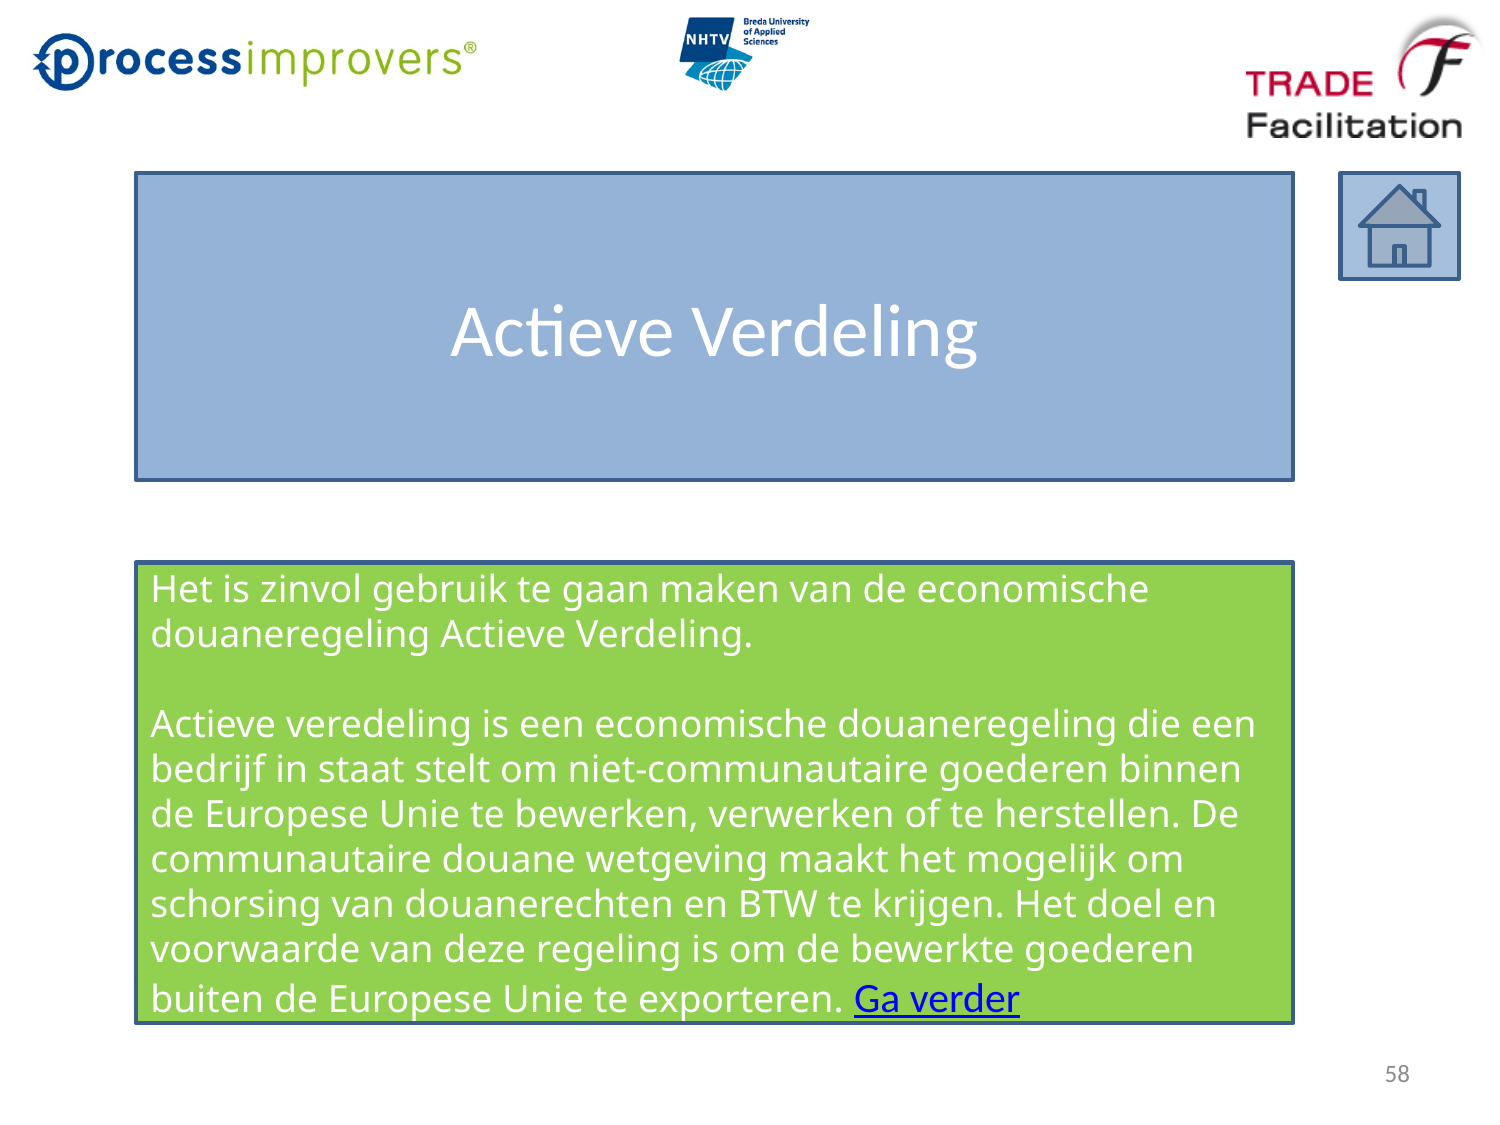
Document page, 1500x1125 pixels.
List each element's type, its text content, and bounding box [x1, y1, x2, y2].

text_box Het is zinvol gebruik te gaan maken van de economische douaneregeling Actieve Verdeling. Actieve veredeling is een economische douaneregeling die een bedrijf in staat stelt om niet-communautaire goederen binnen de Europese Unie te bewerken, verwerken of te herstellen. De communautaire douane wetgeving maakt het mogelijk om schorsing van douanerechten en BTW te krijgen. Het doel en voorwaarde van deze regeling is om de bewerkte goederen buiten de Europese Unie te exporteren. Ga verder [134, 560, 1295, 1025]
picture [667, 4, 816, 103]
text_box [1338, 171, 1461, 281]
text_box Actieve Verdeling [134, 171, 1295, 482]
picture [1246, 10, 1487, 138]
slide_number 58 [1074, 1042, 1425, 1103]
picture [29, 30, 479, 93]
